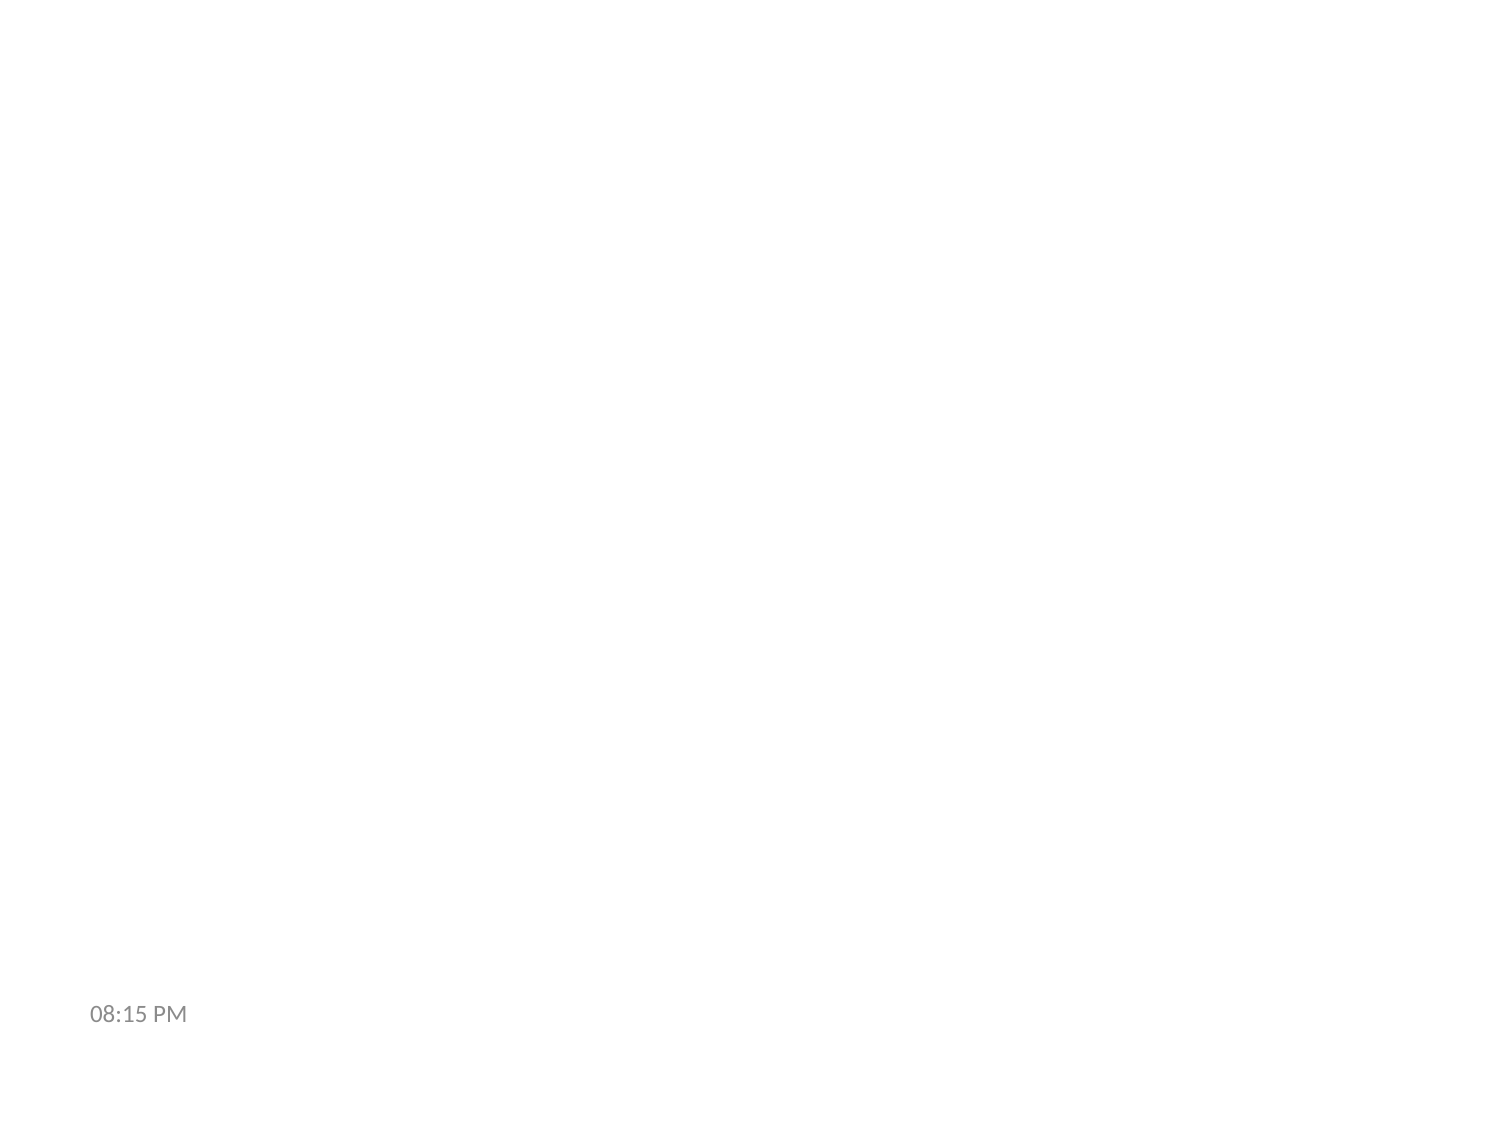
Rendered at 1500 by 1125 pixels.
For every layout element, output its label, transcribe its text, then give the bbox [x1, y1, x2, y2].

text_box 3:35 PM [75, 982, 425, 1043]
